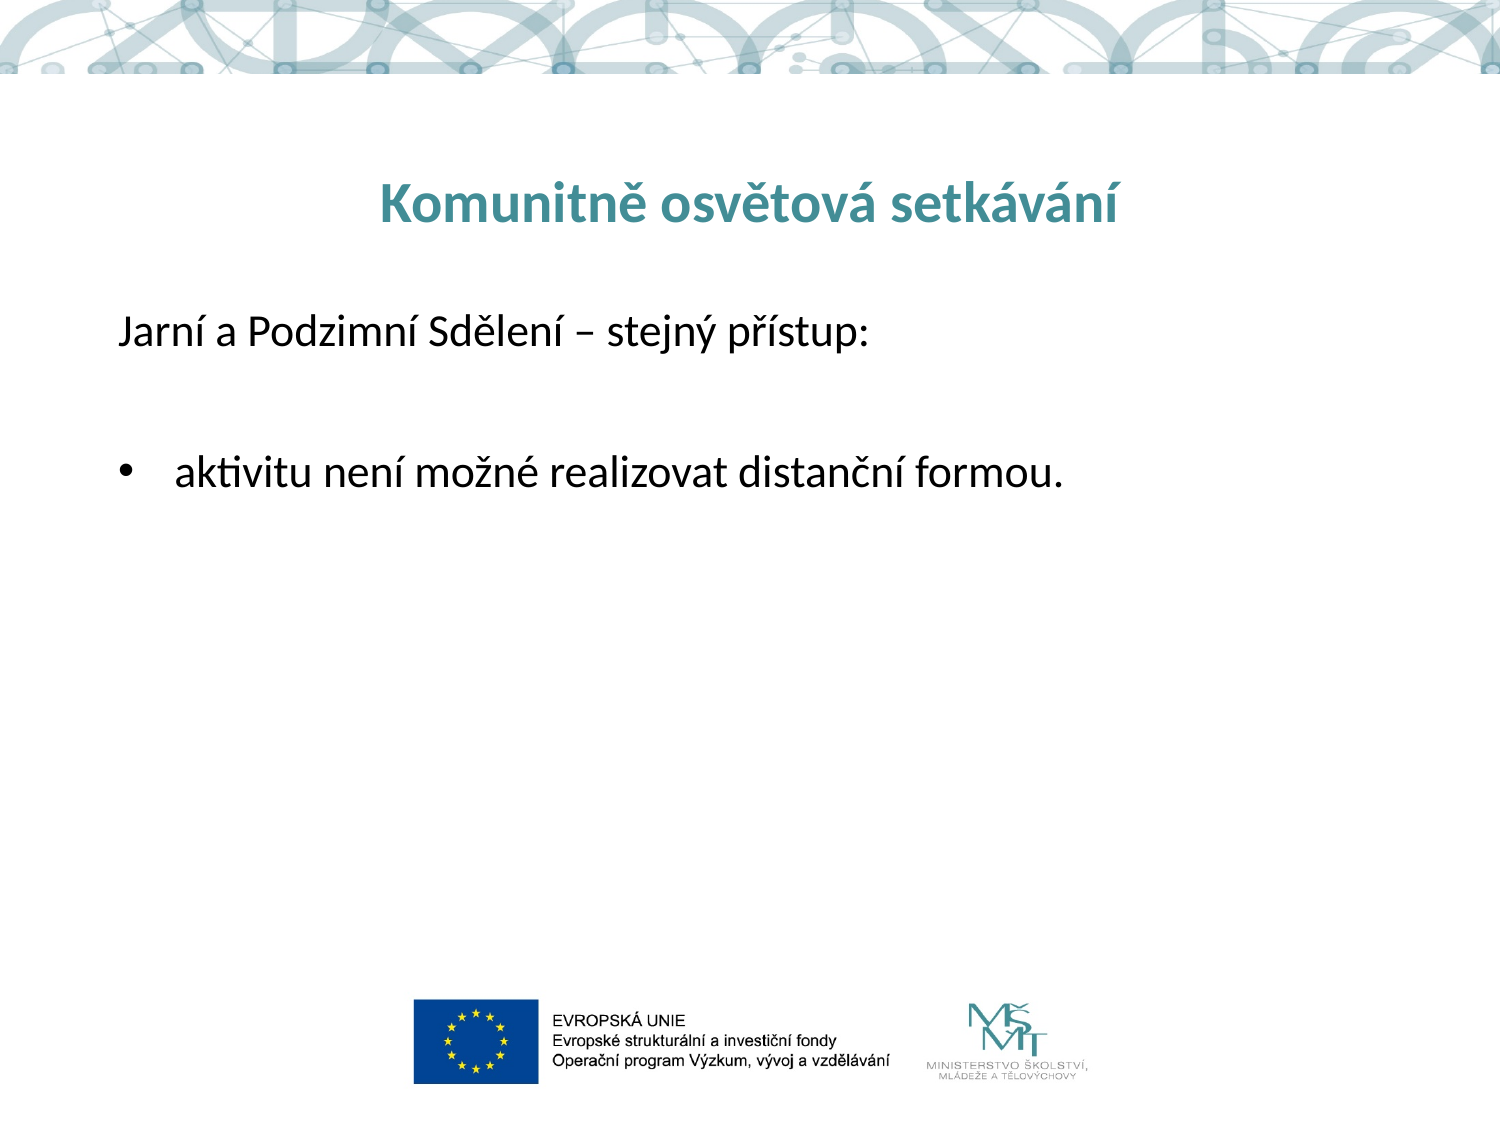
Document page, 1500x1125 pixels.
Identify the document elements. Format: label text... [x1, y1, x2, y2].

picture [371, 957, 1129, 1125]
title Komunitně osvětová setkávání [103, 129, 1397, 278]
list Jarní a Podzimní Sdělení – stejný přístup: aktivitu není možné realizovat distanční formou. [103, 299, 1397, 957]
picture [0, 0, 1500, 74]
